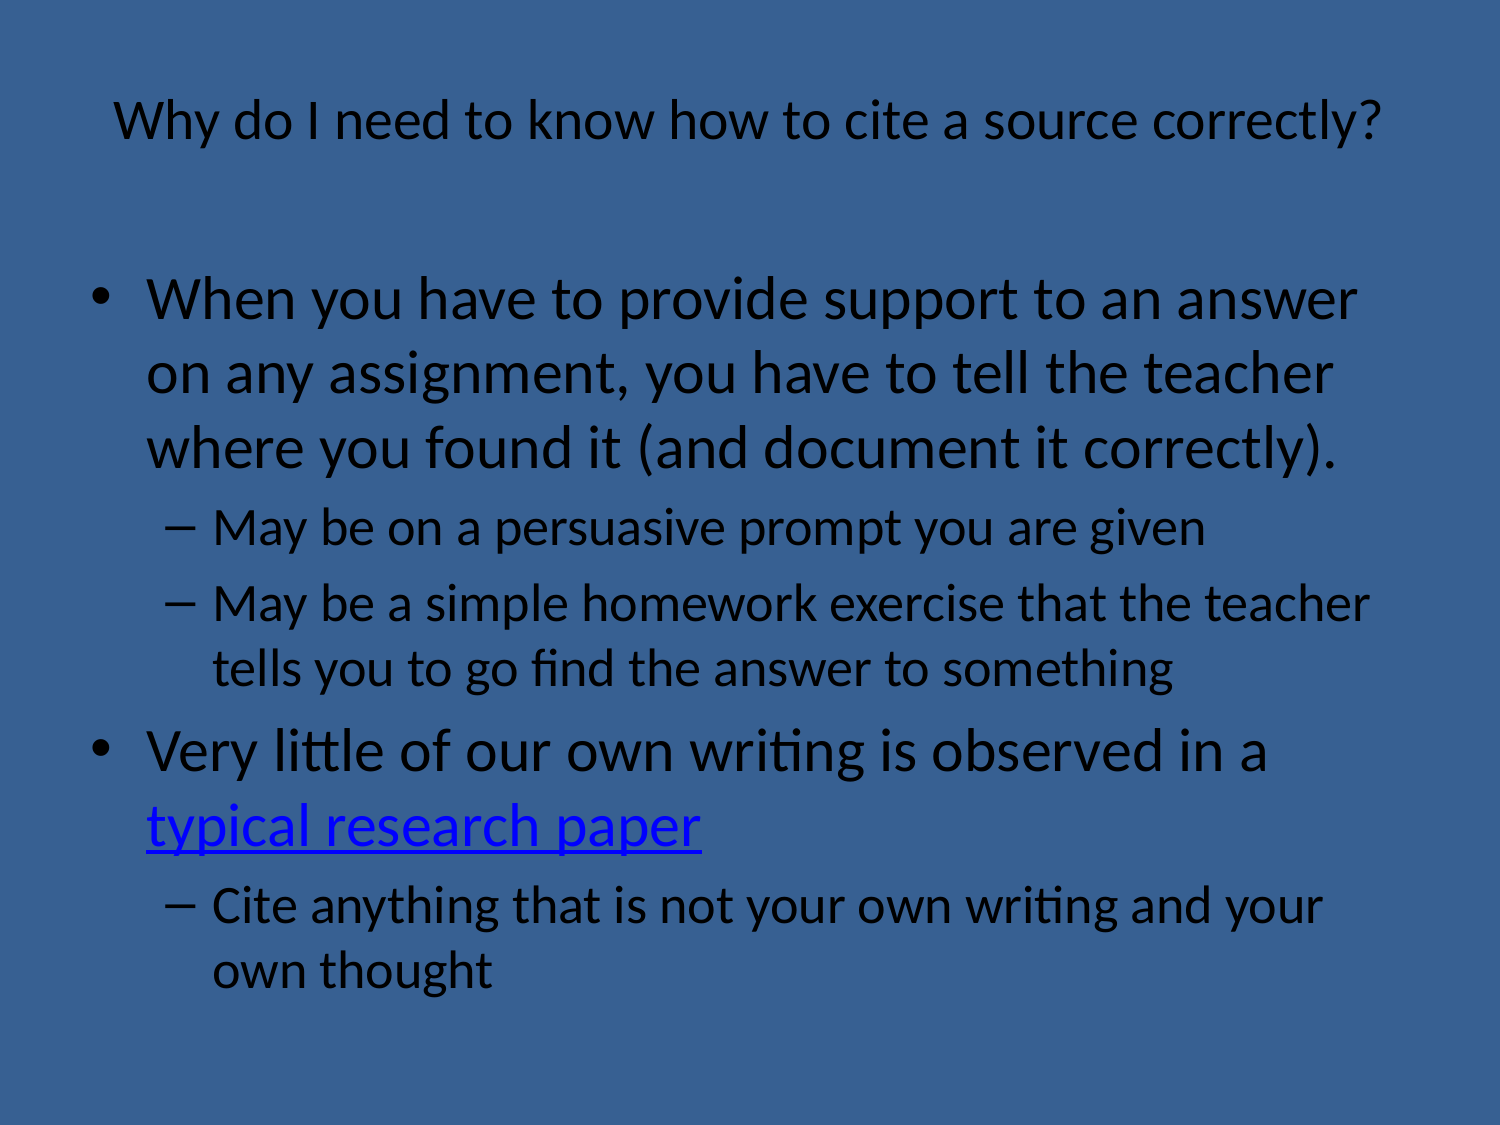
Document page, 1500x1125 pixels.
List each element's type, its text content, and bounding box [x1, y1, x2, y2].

list When you have to provide support to an answer on any assignment, you have to tell the teacher where you found it (and document it correctly). May be on a persuasive prompt you are given May be a simple homework exercise that the teacher tells you to go find the answer to something Very little of our own writing is observed in a typical research paper Cite anything that is not your own writing and your own thought [75, 249, 1425, 1100]
title Why do I need to know how to cite a source correctly? [75, 45, 1425, 188]
